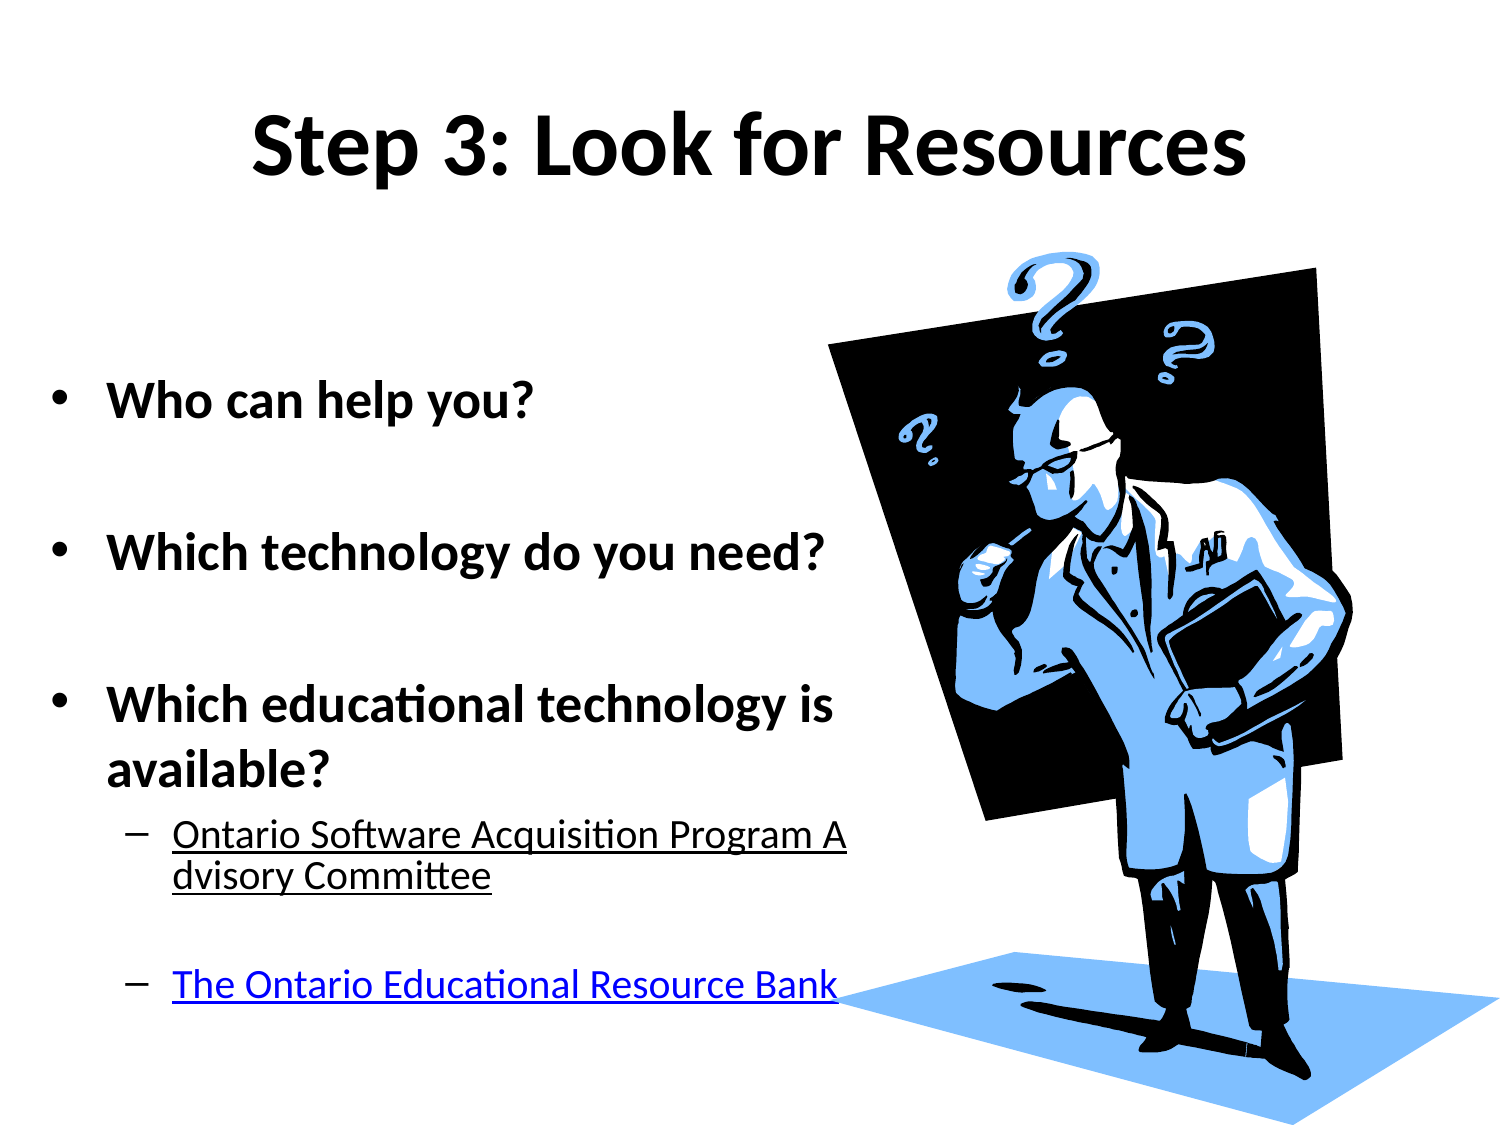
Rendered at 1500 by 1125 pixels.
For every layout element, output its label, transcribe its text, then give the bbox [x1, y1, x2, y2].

picture [827, 248, 1500, 1125]
list Who can help you? Which technology do you need? Which educational technology is available? Ontario Software Acquisition Program Advisory Committee The Ontario Educational Resource Bank [35, 356, 822, 1005]
title Step 3: Look for Resources [75, 45, 1425, 233]
